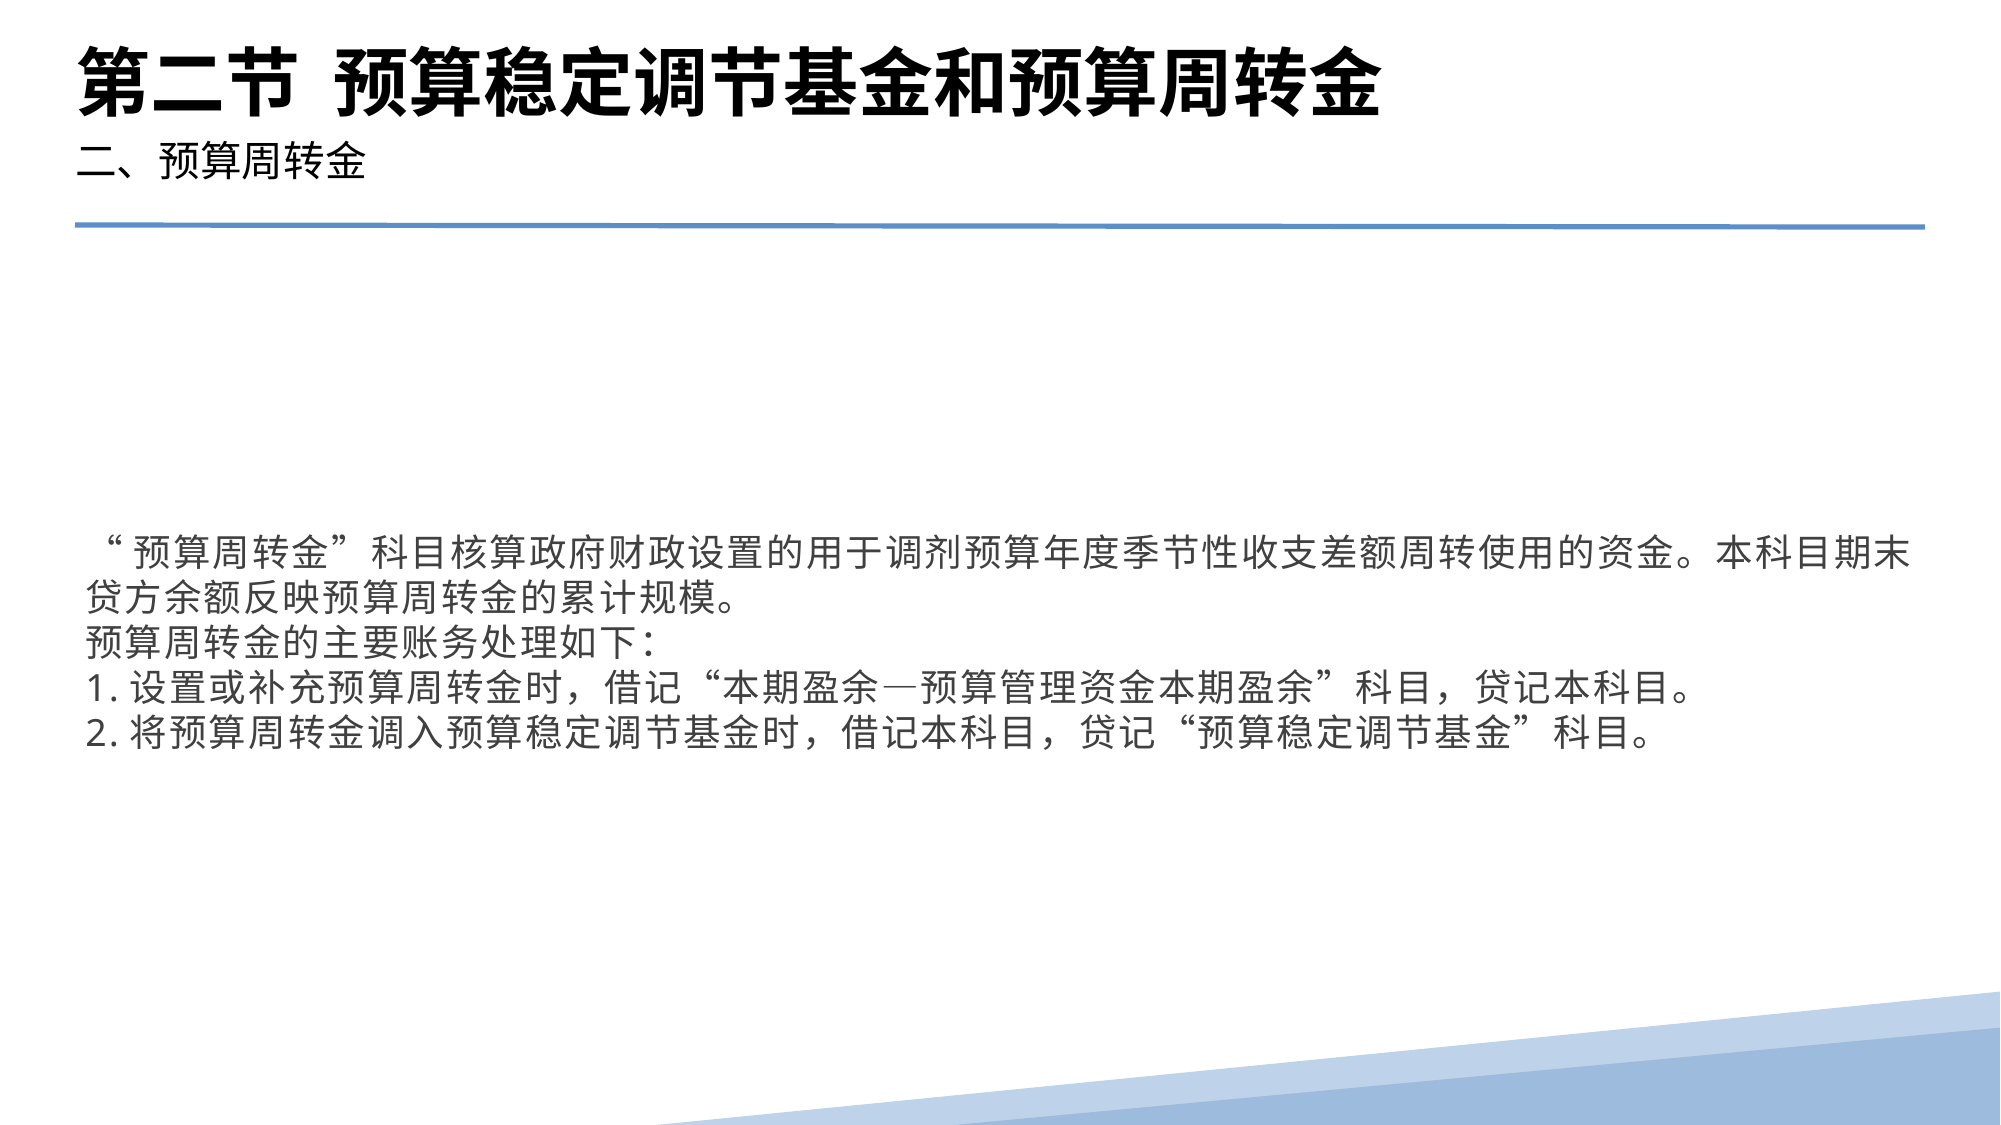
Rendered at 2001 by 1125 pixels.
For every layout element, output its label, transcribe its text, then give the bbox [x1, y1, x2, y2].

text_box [656, 991, 2000, 1125]
text_box 二、预算周转金 [75, 124, 1925, 200]
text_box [74, 224, 1925, 228]
text_box “预算周转金”科目核算政府财政设置的用于调剂预算年度季节性收支差额周转使用的资金。本科目期末贷方余额反映预算周转金的累计规模。 预算周转金的主要账务处理如下： 1.设置或补充预算周转金时，借记“本期盈余—预算管理资金本期盈余”科目，贷记本科目。 2.将预算周转金调入预算稳定调节基金时，借记本科目，贷记“预算稳定调节基金”科目。 [75, 328, 1925, 1022]
text_box 第二节 预算稳定调节基金和预算周转金 [75, 24, 1925, 124]
